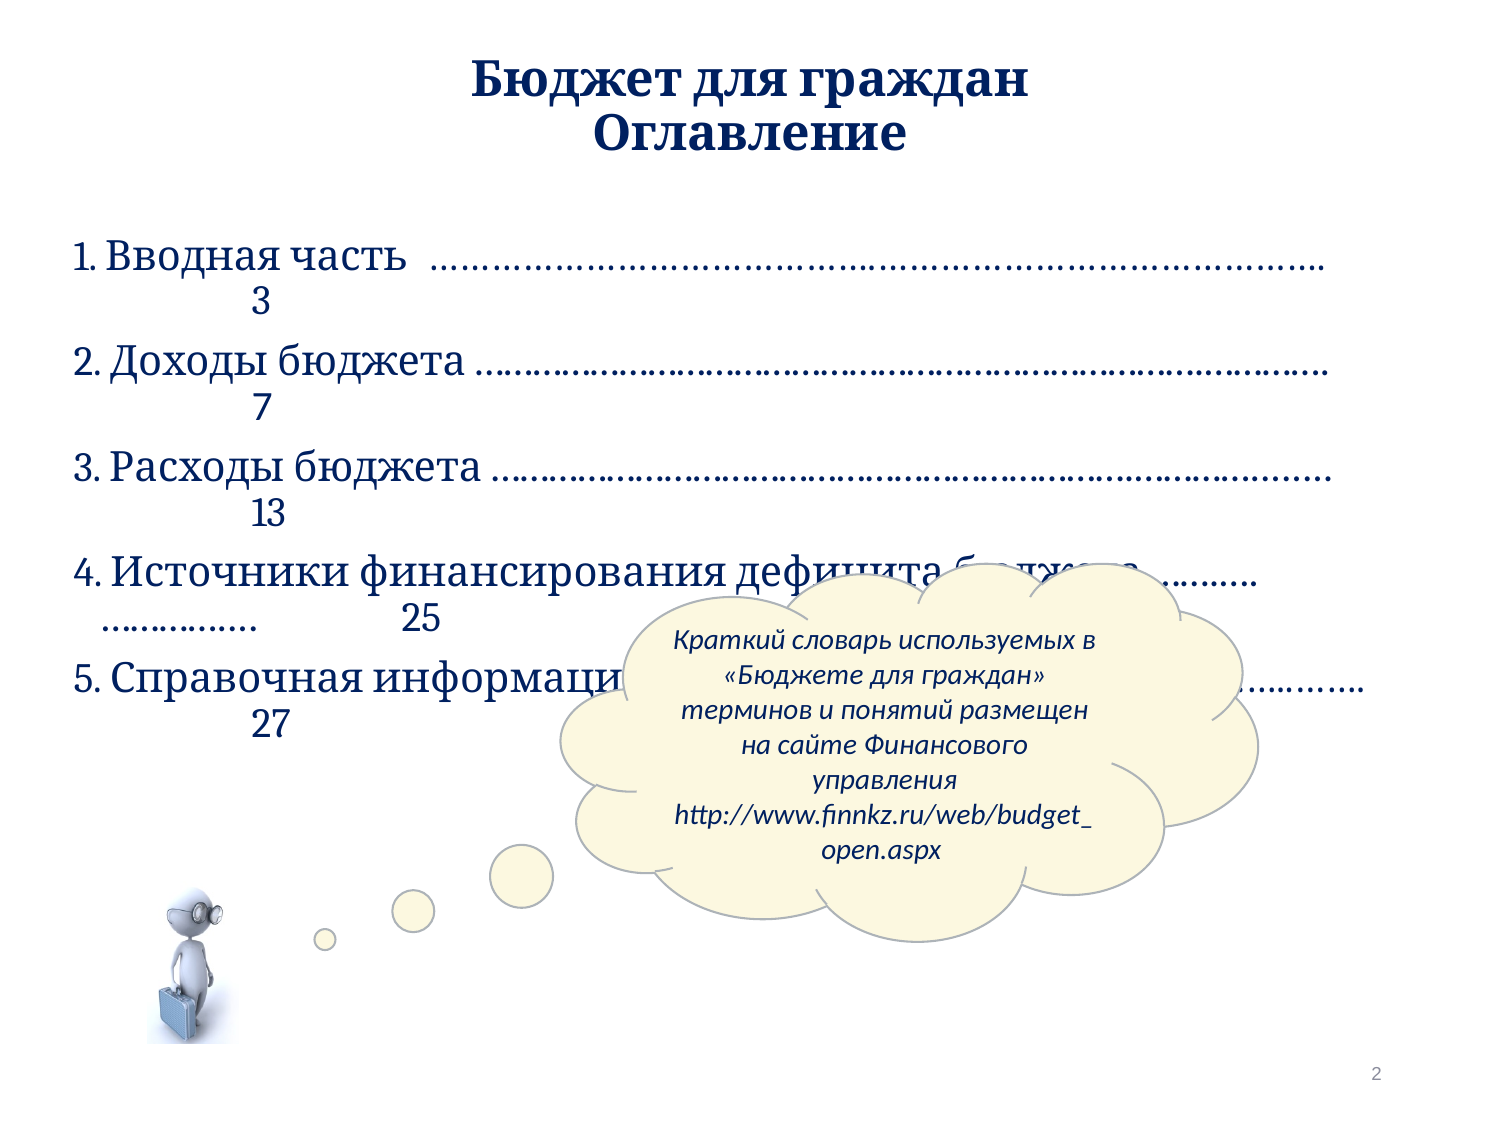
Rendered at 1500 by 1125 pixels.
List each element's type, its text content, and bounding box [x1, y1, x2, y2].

picture [147, 881, 239, 1044]
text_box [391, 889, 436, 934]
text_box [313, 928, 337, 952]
text_box Краткий словарь используемых в «Бюджете для граждан» терминов и понятий размещен на сайте Финансового управления http://www.finnkz.ru/web/budget_open.aspx [559, 562, 1260, 943]
slide_number 2 [1059, 1042, 1397, 1103]
list 1. Вводная часть …………………………………….……………………………………. 3 2. Доходы бюджета ………………………………………………………………….…………. 7 3. Расходы бюджета ………………………………………………………….…………........ 13 4. Источники финансирования дефицита бюджета …….….………….... 25 5. Справочная информация……………………………………………………..……. 27 [58, 226, 1382, 676]
title Бюджет для граждан Оглавление [0, 0, 1500, 161]
text_box Краткий словарь используемых в «Бюджете для граждан» терминов и понятий размещен на сайте Финансового управления http://www.finnkz.ru/web/budget_open.aspx [489, 843, 555, 909]
